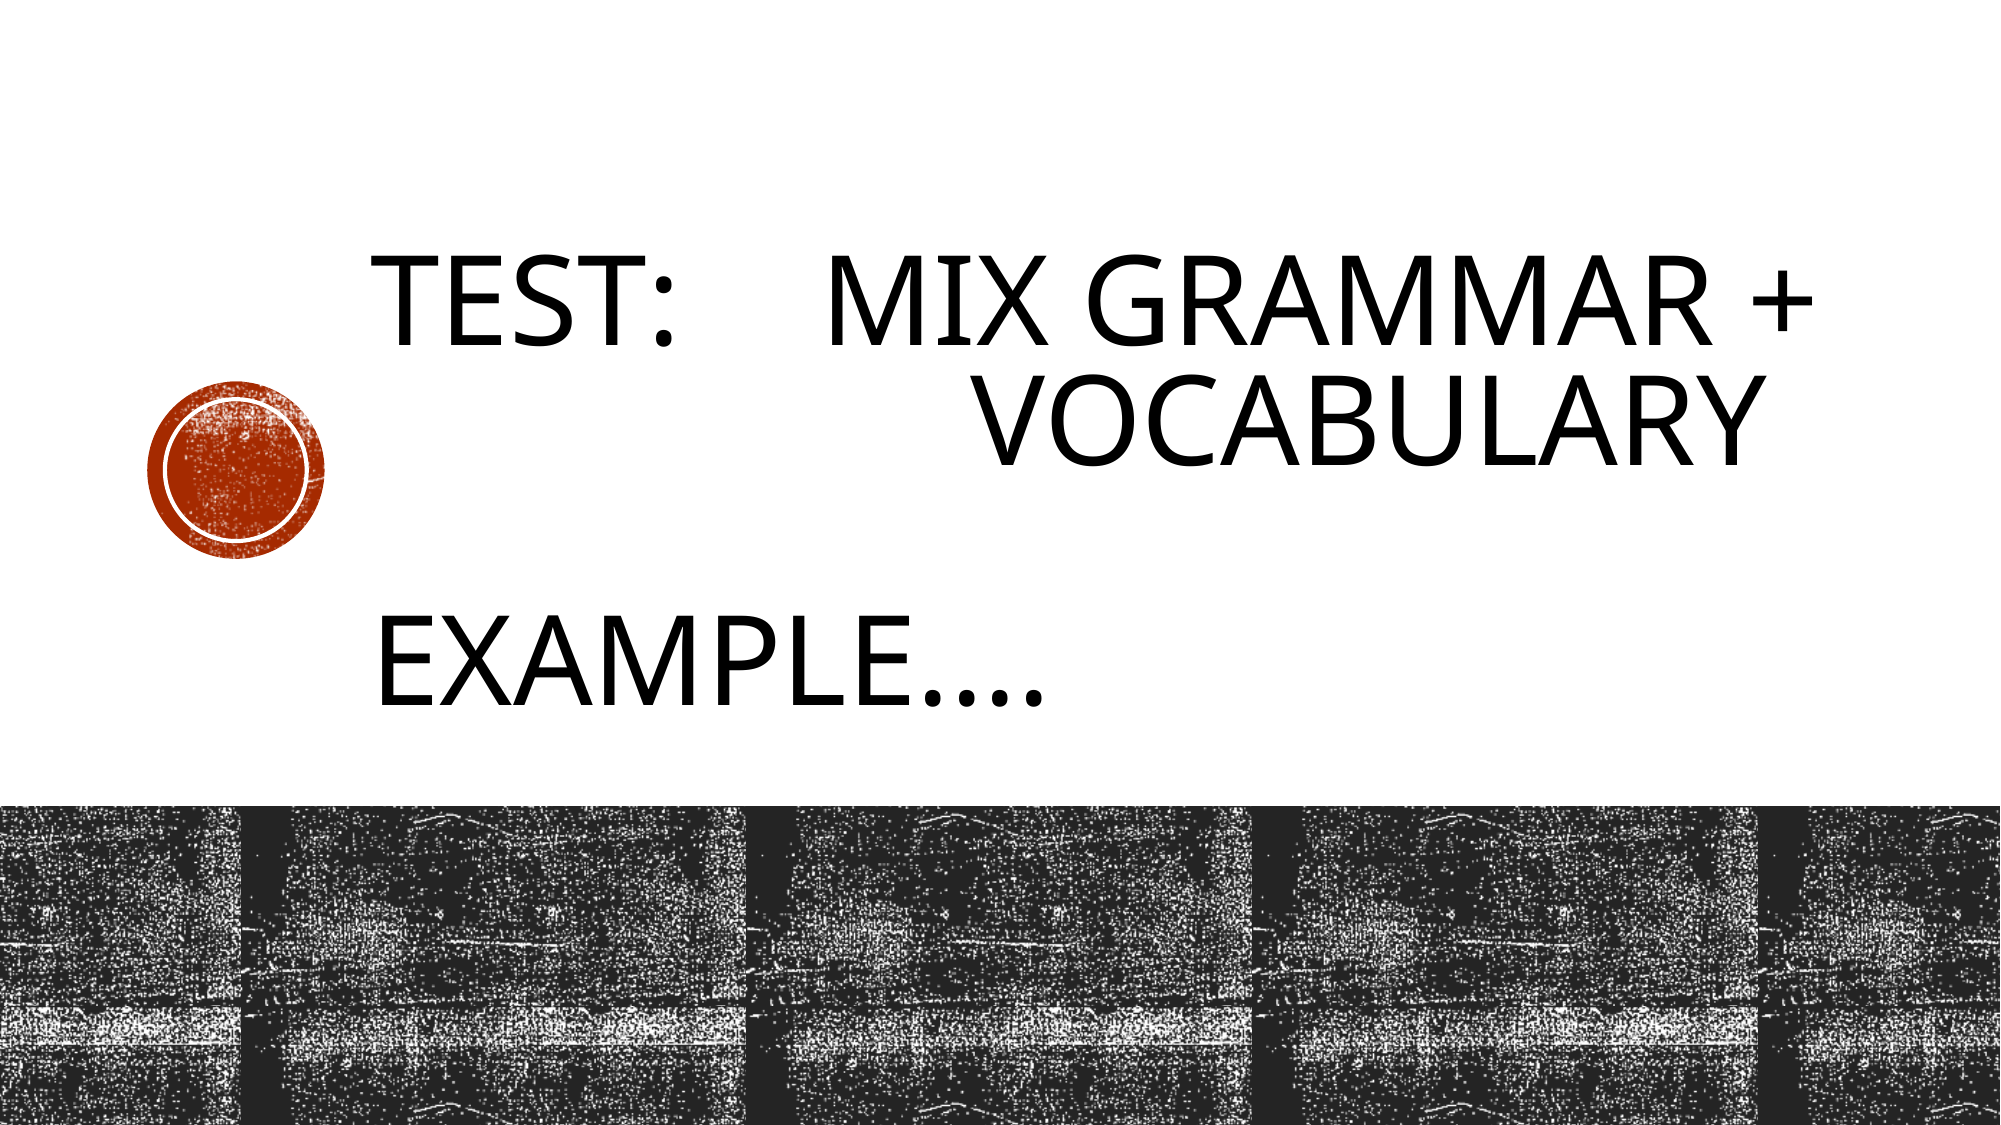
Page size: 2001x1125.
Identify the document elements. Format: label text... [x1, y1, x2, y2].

title Test: mix grammar + vocabulary Example.... [355, 201, 1878, 779]
